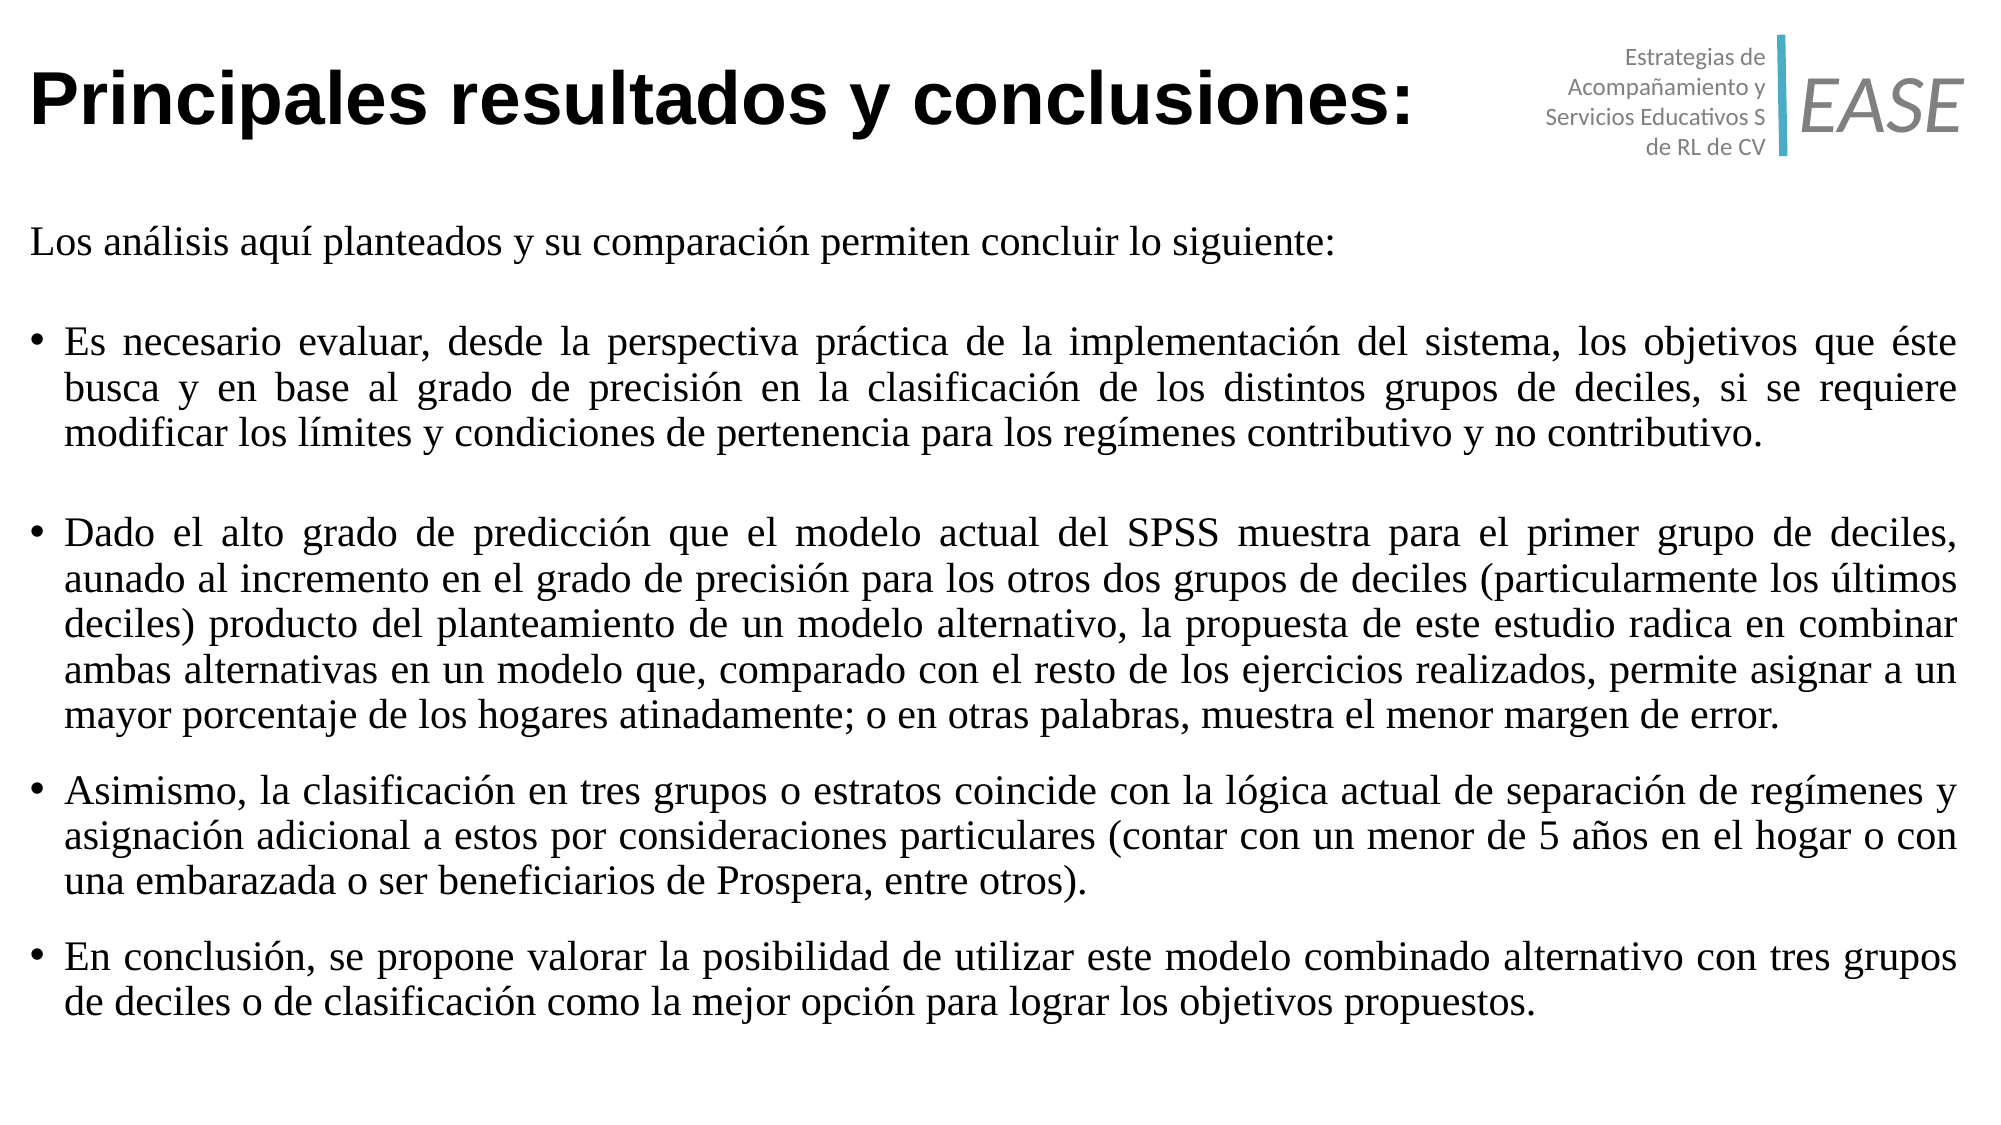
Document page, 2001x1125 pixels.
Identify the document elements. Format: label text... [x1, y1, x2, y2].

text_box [1504, 27, 2000, 174]
title Principales resultados y conclusiones: [14, 27, 1504, 156]
list Los análisis aquí planteados y su comparación permiten concluir lo siguiente: Es necesario evaluar, desde la perspectiva práctica de la implementación del sistema, los objetivos que éste busca y en base al grado de precisión en la clasificación de los distintos grupos de deciles, si se requiere modificar los límites y condiciones de pertenencia para los regímenes contributivo y no contributivo. Dado el alto grado de predicción que el modelo actual del SPSS muestra para el primer grupo de deciles, aunado al incremento en el grado de precisión para los otros dos grupos de deciles (particularmente los últimos deciles) producto del planteamiento de un modelo alternativo, la propuesta de este estudio radica en combinar ambas alternativas en un modelo que, comparado con el resto de los ejercicios realizados, permite asignar a un mayor porcentaje de los hogares atinadamente; o en otras palabras, muestra el menor margen de error. Asimismo, la clasificación en tres grupos o estratos coincide con la lógica actual de separación de regímenes y asignación adicional a estos por consideraciones particulares (contar con un menor de 5 años en el hogar o con una embarazada o ser beneficiarios de Prospera, entre otros). En conclusión, se propone valorar la posibilidad de utilizar este modelo combinado alternativo con tres grupos de deciles o de clasificación como la mejor opción para lograr los objetivos propuestos. [14, 156, 1974, 1091]
